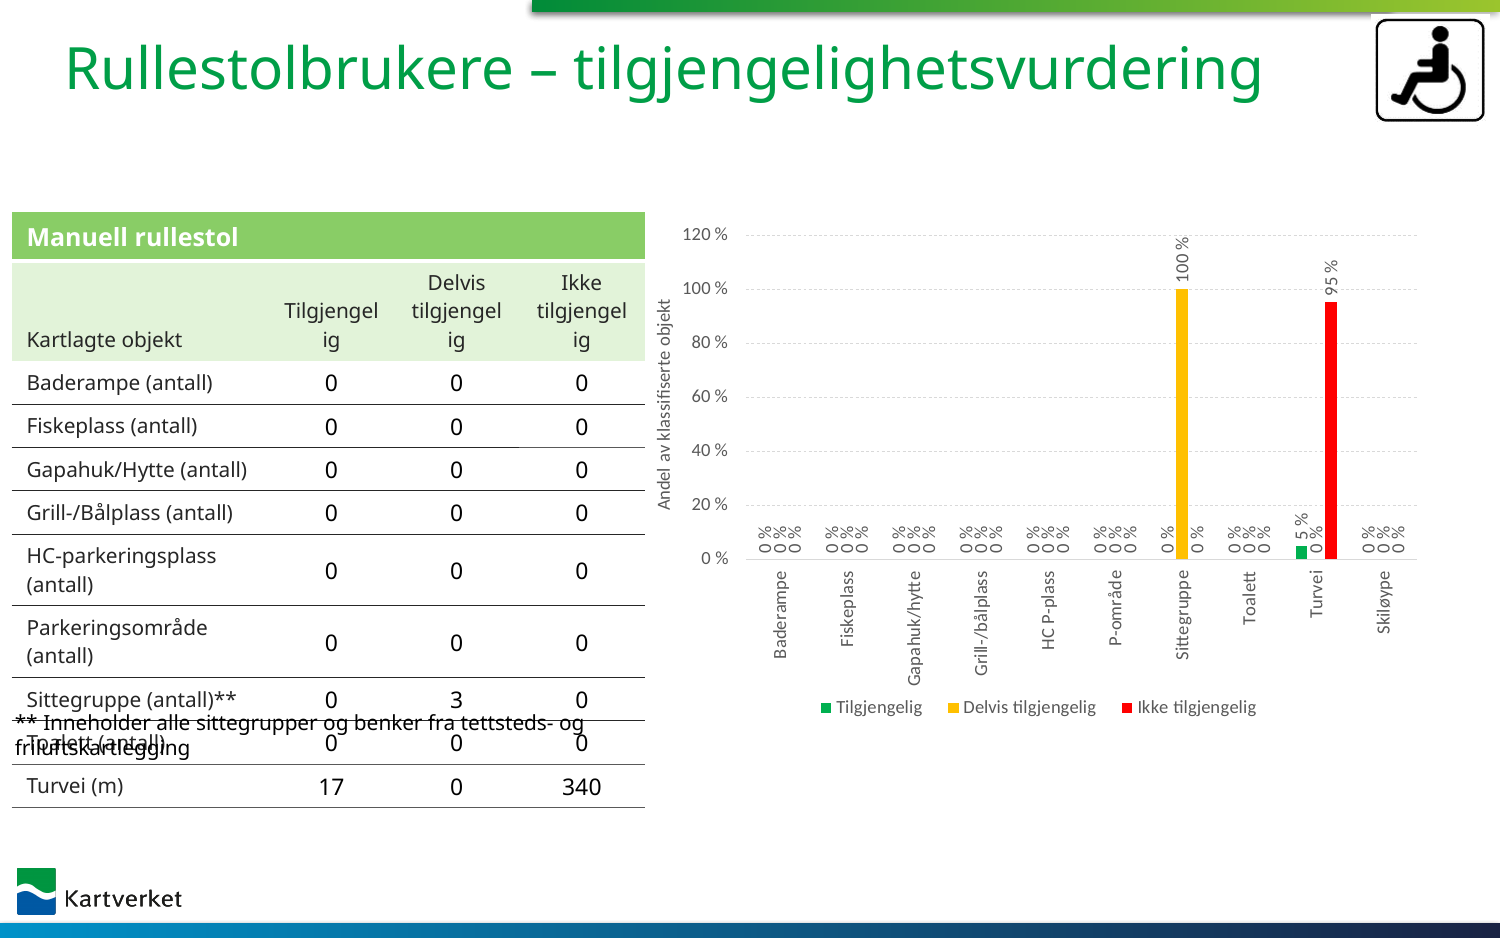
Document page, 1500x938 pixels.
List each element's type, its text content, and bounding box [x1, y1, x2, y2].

table_cell 0 [519, 361, 638, 404]
table_cell 17 [269, 768, 394, 807]
table_cell Fiskeplass (antall) [12, 405, 269, 447]
table_cell 0 [394, 361, 519, 404]
table_cell 0 [269, 535, 394, 605]
table_cell Kartlagte objekt [12, 263, 269, 361]
table_cell 0 [519, 491, 638, 534]
table_cell 0 [269, 606, 394, 677]
table_cell Turvei (m) [12, 768, 269, 807]
table_cell Delvis tilgjengelig [394, 263, 519, 361]
table_cell 0 [519, 678, 638, 702]
text_box Rullestolbrukere – tilgjengelighetsvurdering [49, 12, 1372, 109]
table_cell 0 [269, 678, 394, 702]
table_cell Grill-/Bålplass (antall) [12, 491, 269, 534]
table_cell 0 [269, 405, 394, 447]
table_cell 0 [394, 535, 519, 605]
table_cell 0 [269, 448, 394, 490]
table_cell 0 [394, 405, 519, 447]
table_cell Sittegruppe (antall)** [12, 678, 269, 702]
text_box ** Inneholder alle sittegrupper og benker fra tettsteds- og friluftskartlegging [0, 702, 745, 768]
table_cell 0 [519, 535, 638, 605]
table_cell Gapahuk/Hytte (antall) [12, 448, 269, 490]
table_header Manuell rullestol [12, 212, 645, 259]
picture [643, 218, 1427, 728]
table_cell 0 [269, 361, 394, 404]
table_cell HC-parkeringsplass (antall) [12, 535, 269, 605]
table_cell 0 [394, 491, 519, 534]
table_cell 0 [519, 448, 638, 490]
table_cell Parkeringsområde (antall) [12, 606, 269, 677]
table_cell 0 [394, 606, 519, 677]
table_cell 0 [269, 491, 394, 534]
table_cell Baderampe (antall) [12, 361, 269, 404]
table_cell 3 [394, 678, 519, 702]
table_cell 0 [394, 768, 519, 807]
table_cell 0 [394, 448, 519, 490]
table_cell 0 [519, 606, 638, 677]
table_cell Tilgjengelig [269, 263, 394, 361]
table_cell 340 [519, 768, 645, 807]
picture [1371, 13, 1491, 127]
table_cell Ikke tilgjengelig [519, 263, 638, 361]
table_cell 0 [519, 405, 638, 447]
